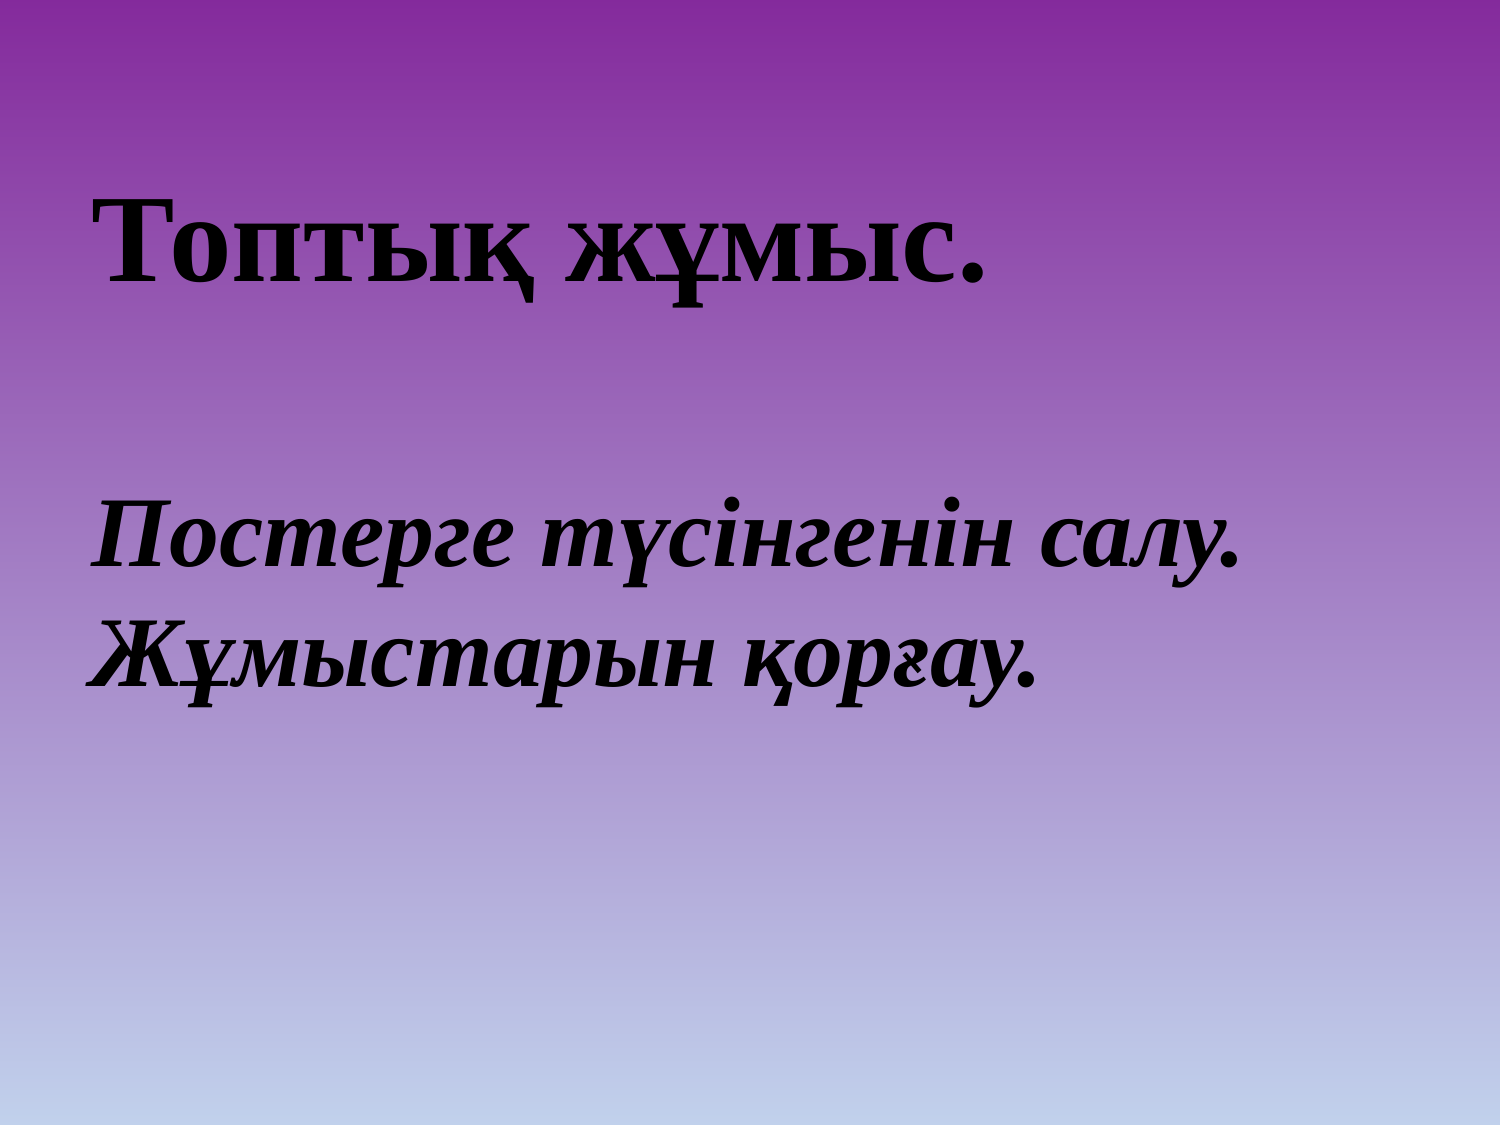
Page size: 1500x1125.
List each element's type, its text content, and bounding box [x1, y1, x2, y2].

text_box Топтық жұмыс. Постерге түсінгенін салу. Жұмыстарын қорғау. [76, 148, 1355, 714]
